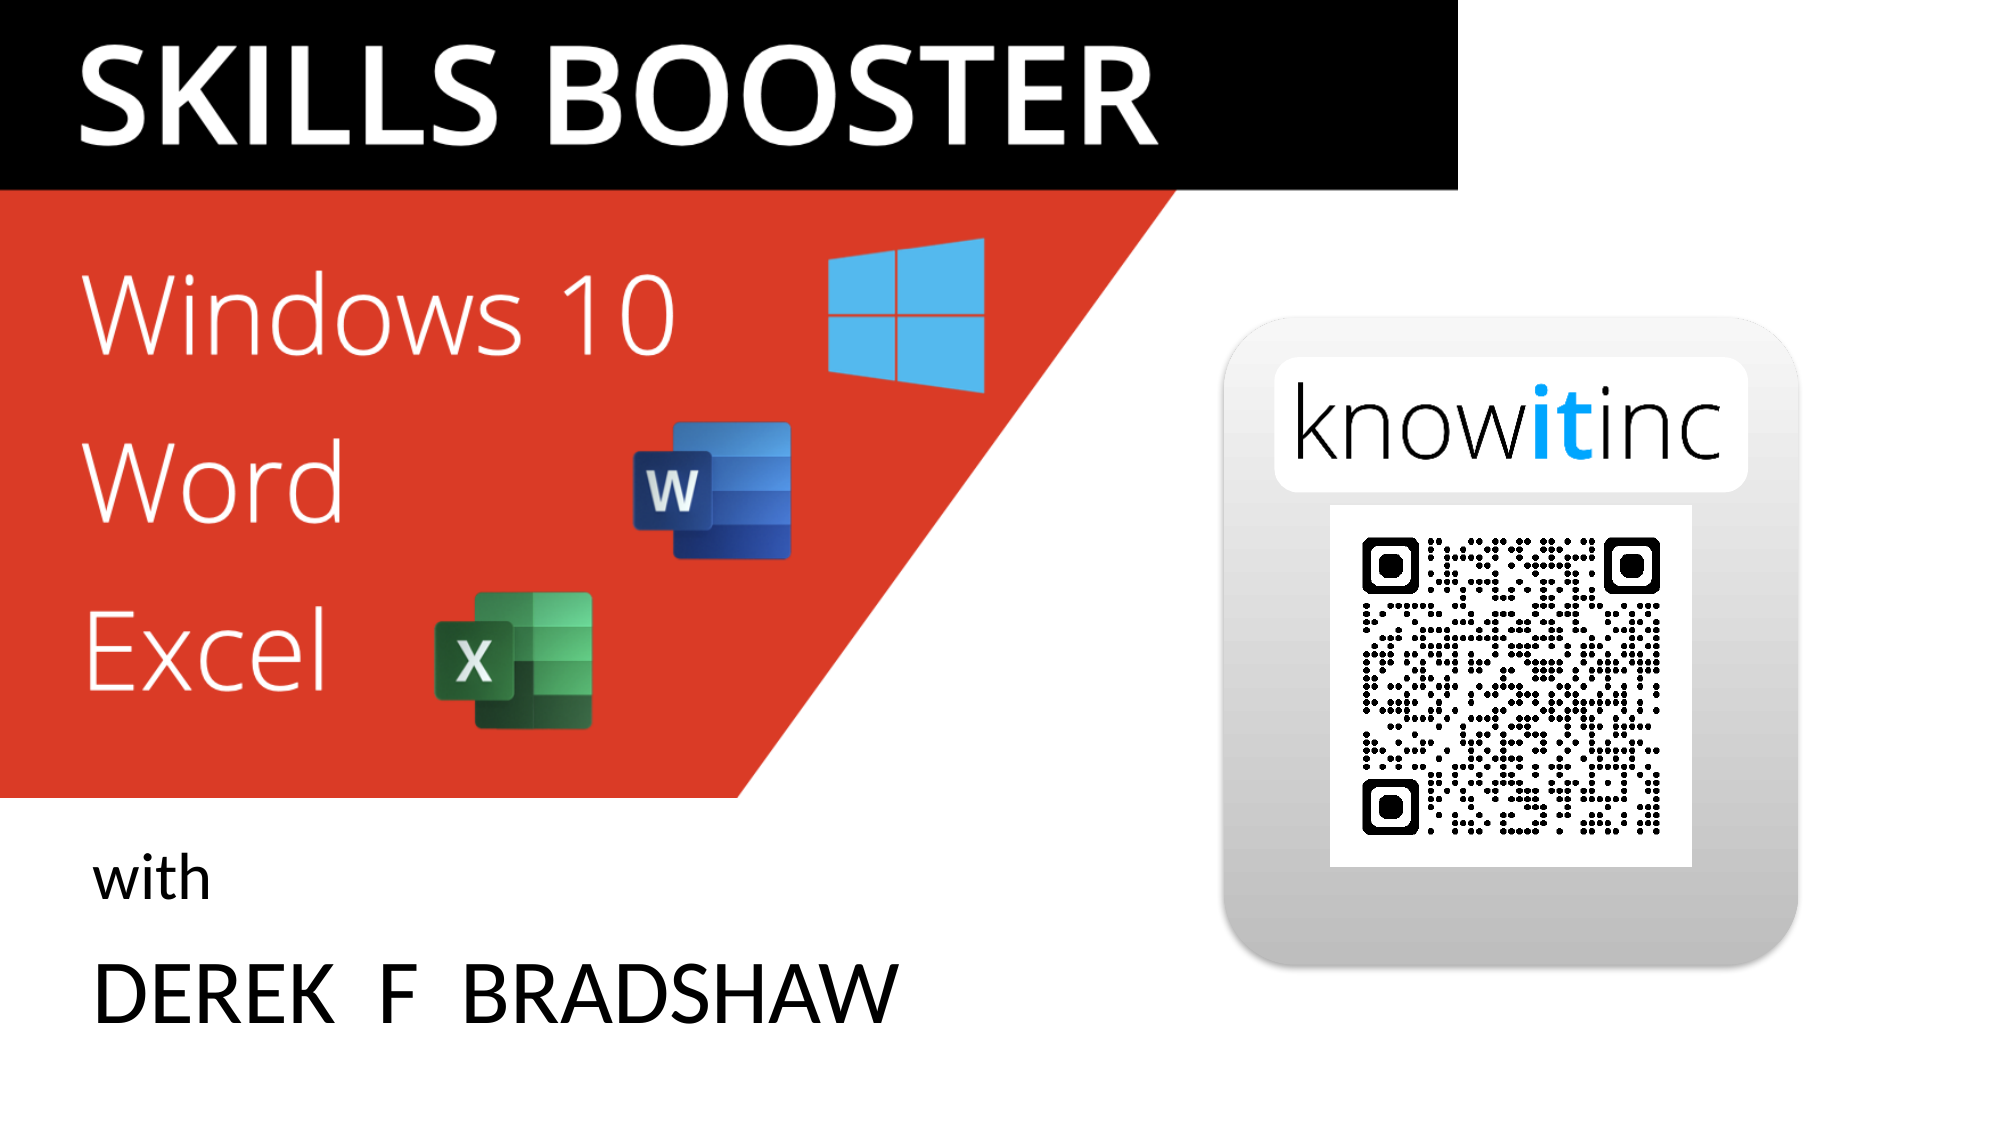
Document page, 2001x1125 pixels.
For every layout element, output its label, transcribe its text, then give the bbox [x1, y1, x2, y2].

picture [0, 0, 1458, 798]
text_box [1223, 317, 1799, 965]
subtitle with DEREK F BRADSHAW [77, 825, 1212, 1073]
